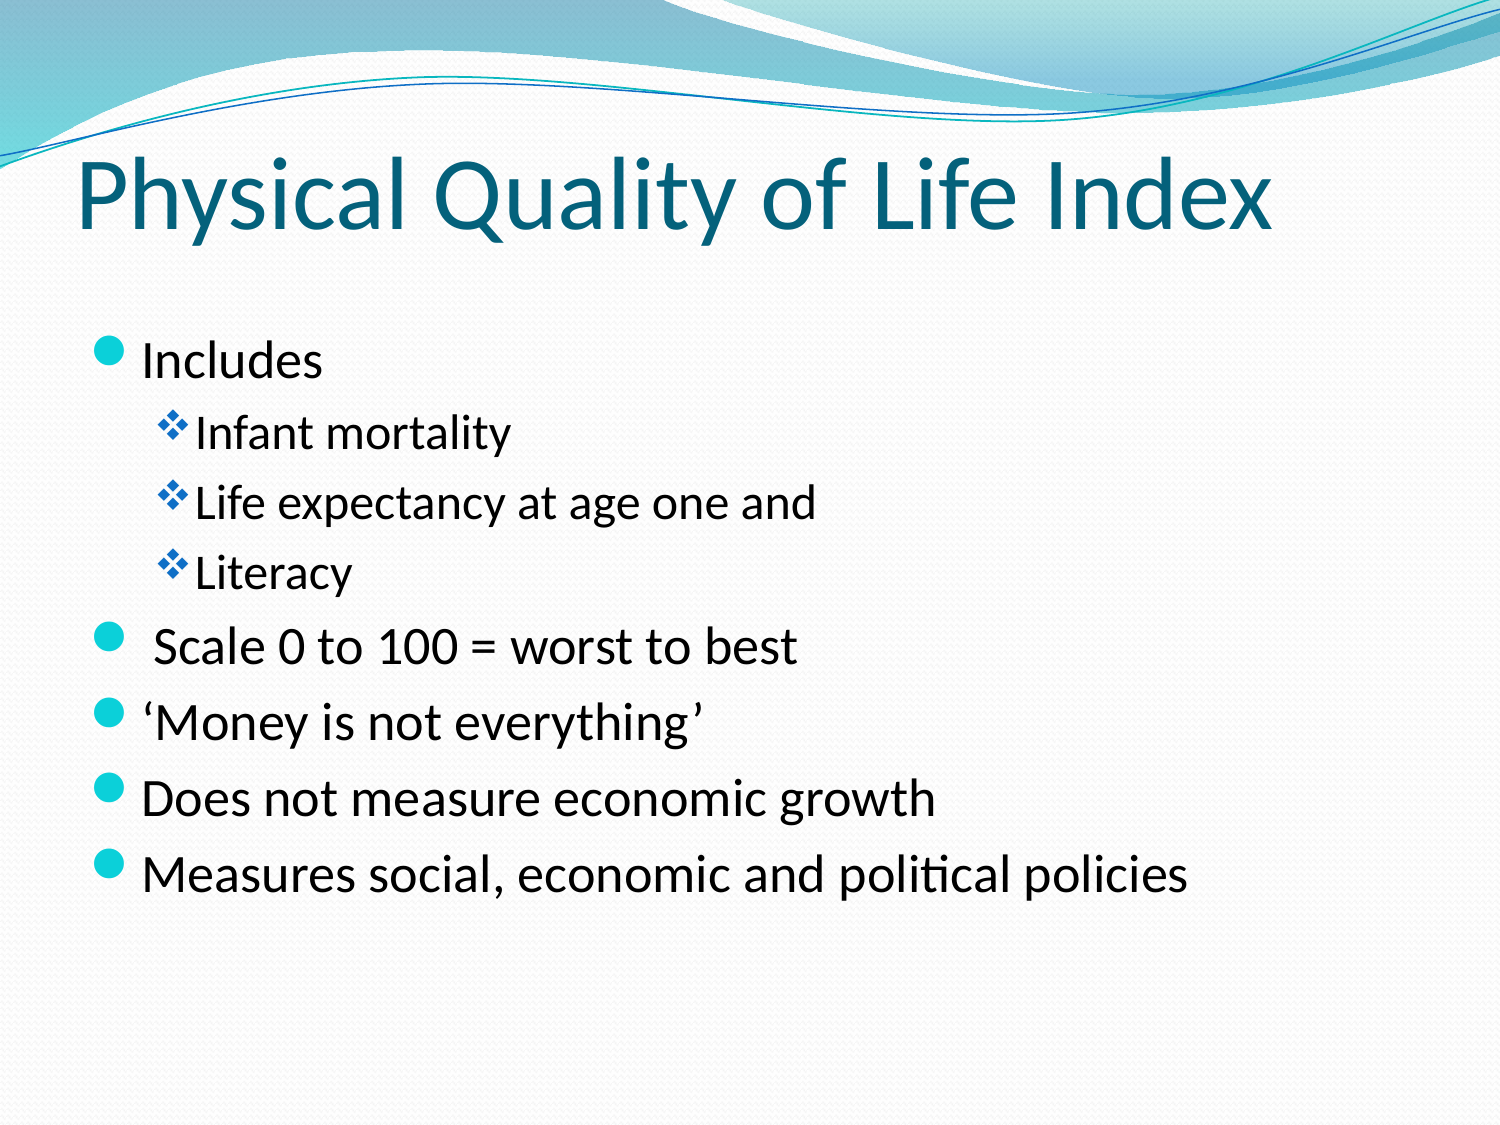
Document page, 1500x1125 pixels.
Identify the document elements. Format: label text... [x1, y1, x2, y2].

title Physical Quality of Life Index [75, 50, 1425, 250]
list Includes Infant mortality Life expectancy at age one and Literacy Scale 0 to 100 = worst to best ‘Money is not everything’ Does not measure economic growth Measures social, economic and political policies [75, 317, 1425, 1038]
